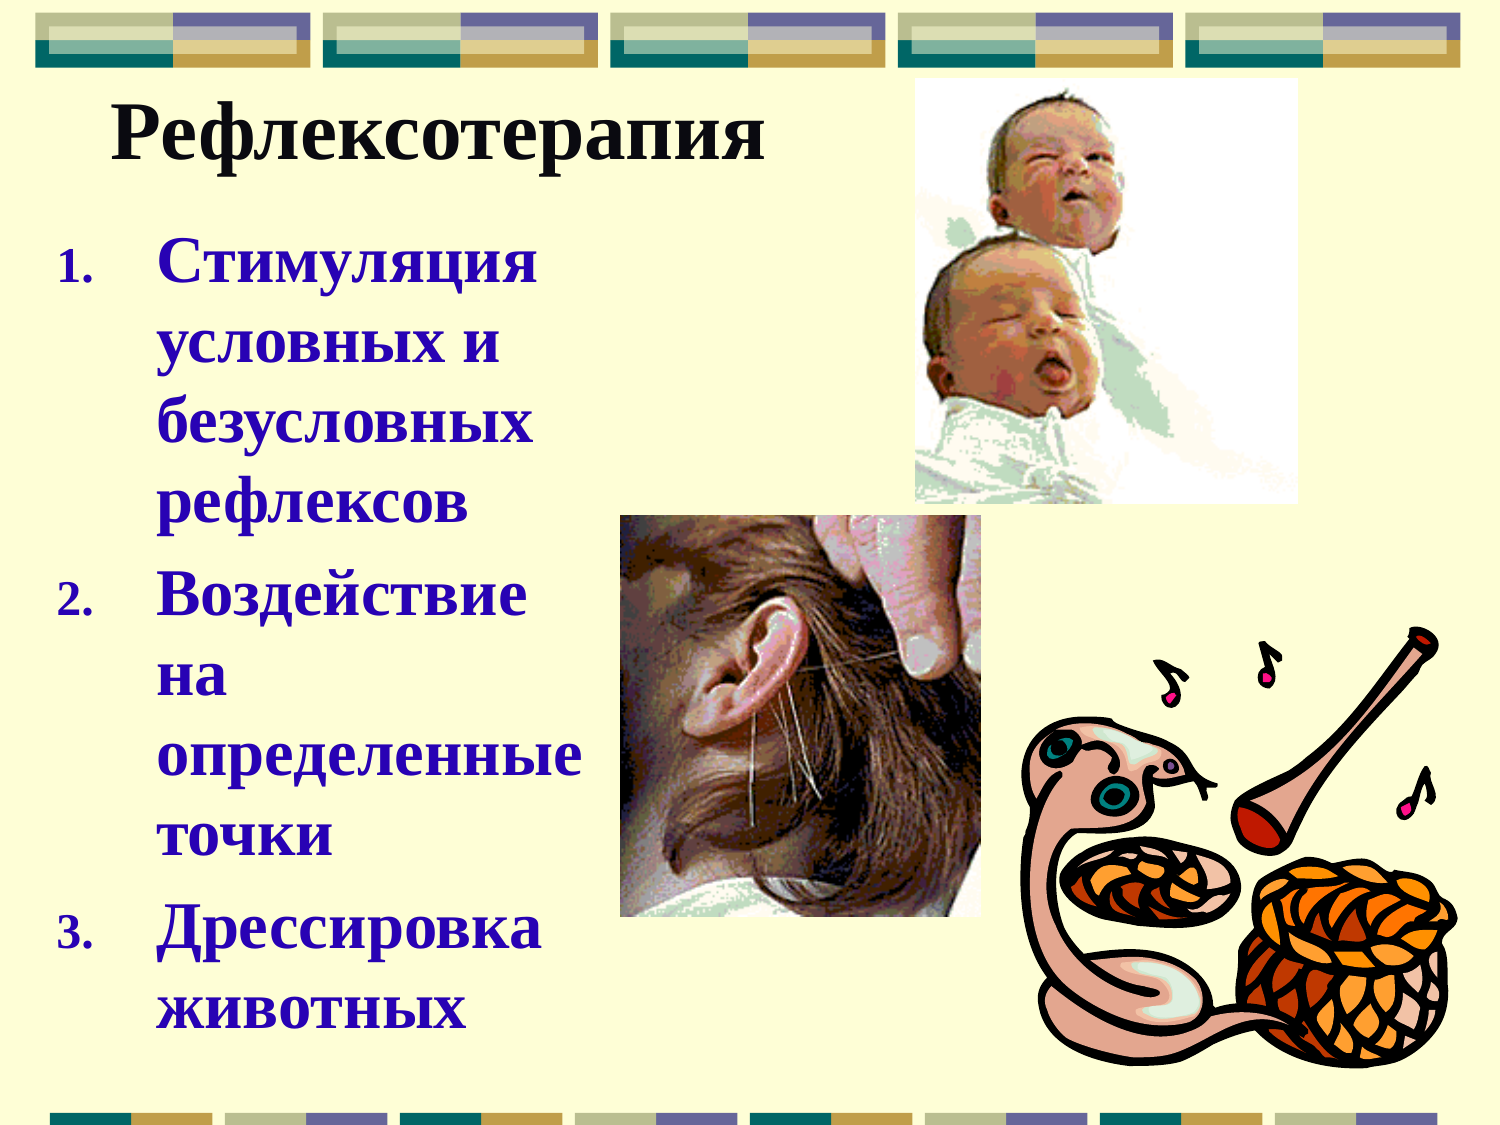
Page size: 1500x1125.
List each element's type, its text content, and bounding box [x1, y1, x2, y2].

list Стимуляция условных и безусловных рефлексов Воздействие на определенные точки Дрессировка животных [40, 207, 609, 1095]
picture [1016, 621, 1460, 1071]
title Рефлексотерапия [0, 77, 898, 175]
picture [619, 515, 982, 918]
picture [915, 77, 1298, 504]
